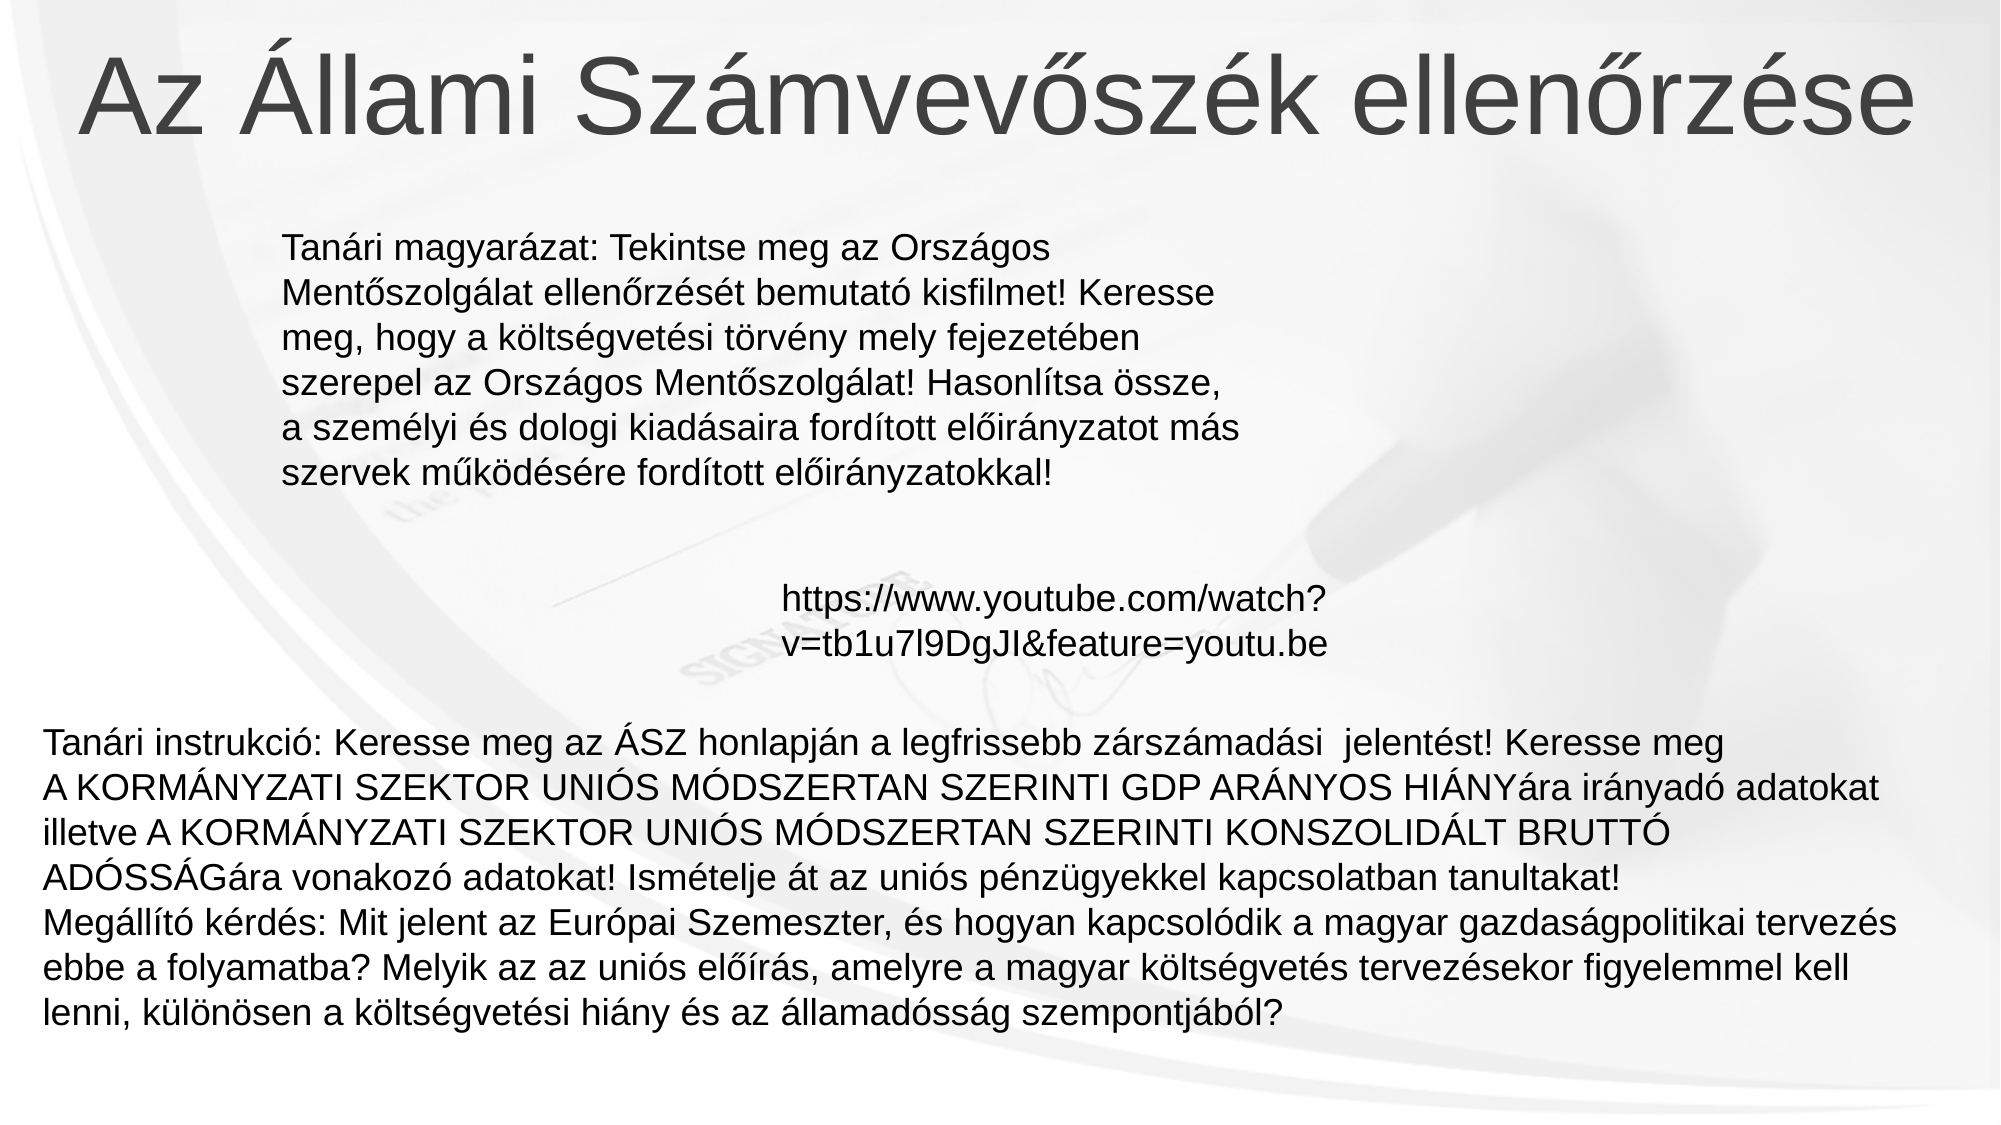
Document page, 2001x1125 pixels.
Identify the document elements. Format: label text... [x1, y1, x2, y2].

text_box Tanári instrukció: Keresse meg az ÁSZ honlapján a legfrissebb zárszámadási jelentést! Keresse meg A KORMÁNYZATI SZEKTOR UNIÓS MÓDSZERTAN SZERINTI GDP ARÁNYOS HIÁNYára irányadó adatokat illetve A KORMÁNYZATI SZEKTOR UNIÓS MÓDSZERTAN SZERINTI KONSZOLIDÁLT BRUTTÓ ADÓSSÁGára vonakozó adatokat! Ismételje át az uniós pénzügyekkel kapcsolatban tanultakat! Megállító kérdés: Mit jelent az Európai Szemeszter, és hogyan kapcsolódik a magyar gazdaságpolitikai tervezés ebbe a folyamatba? Melyik az az uniós előírás, amelyre a magyar költségvetés tervezésekor figyelemmel kell lenni, különösen a költségvetési hiány és az államadósság szempontjából? [27, 710, 1926, 1041]
text_box Tanári magyarázat: Tekintse meg az Országos Mentőszolgálat ellenőrzését bemutató kisfilmet! Keresse meg, hogy a költségvetési törvény mely fejezetében szerepel az Országos Mentőszolgálat! Hasonlítsa össze, a személyi és dologi kiadásaira fordított előirányzatot más szervek működésére fordított előirányzatokkal! [266, 215, 1267, 501]
picture [0, 0, 2001, 1125]
text_box https://www.youtube.com/watch?v=tb1u7l9DgJI&feature=youtu.be [766, 566, 1767, 672]
list Az Állami Számvevőszék ellenőrzése [0, 26, 2000, 153]
